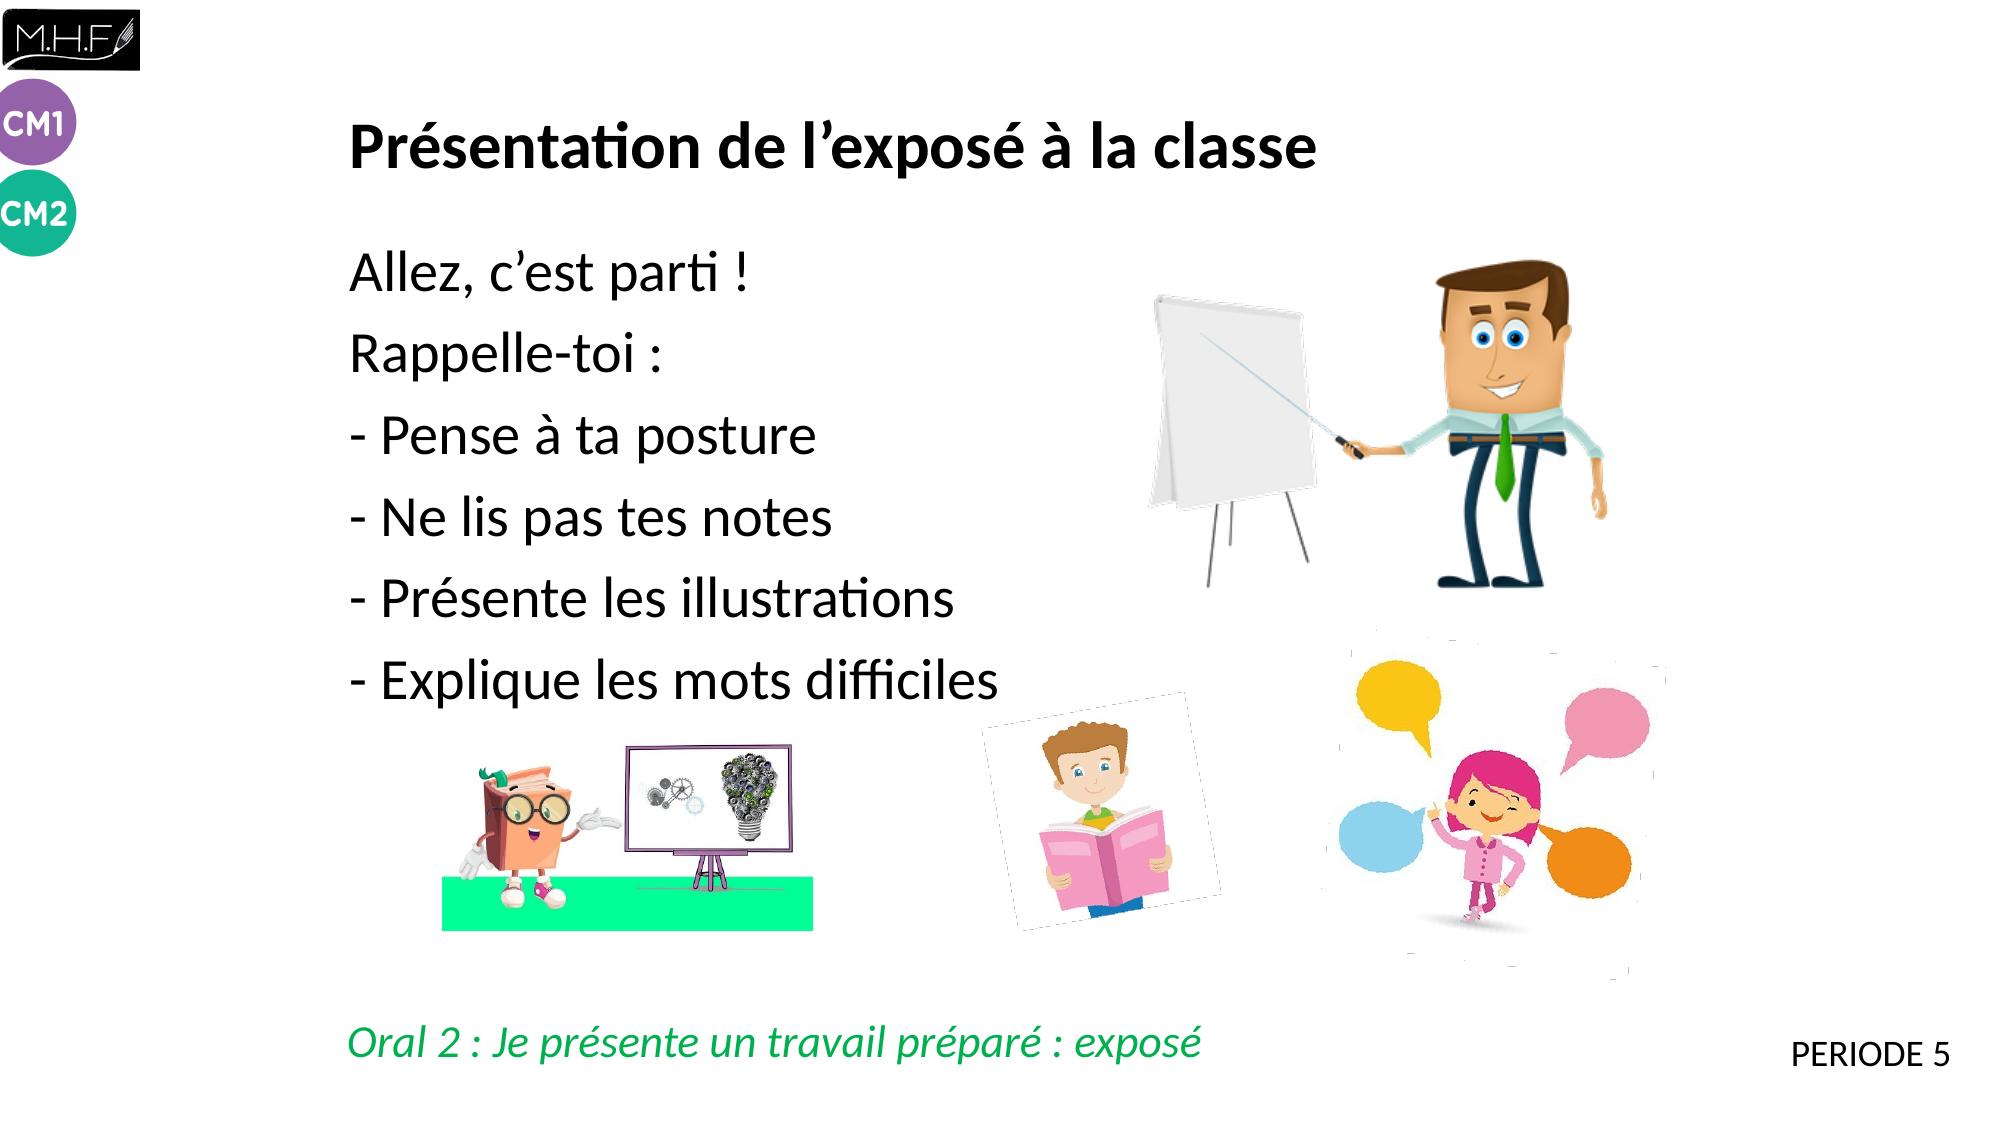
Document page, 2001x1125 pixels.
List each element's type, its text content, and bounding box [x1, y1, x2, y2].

picture [1134, 162, 1666, 980]
text_box Présentation de l’exposé à la classe [334, 73, 1424, 190]
picture [982, 692, 1221, 931]
text_box Allez, c’est parti ! Rappelle-toi : - Pense à ta posture - Ne lis pas tes notes - Présente les illustrations - Explique les mots difficiles [334, 225, 1034, 724]
text_box Oral 2 : Je présente un travail préparé : exposé [332, 1004, 1632, 1074]
picture [0, 7, 140, 259]
text_box PERIODE 5 [1362, 1021, 1967, 1082]
picture [442, 722, 813, 931]
